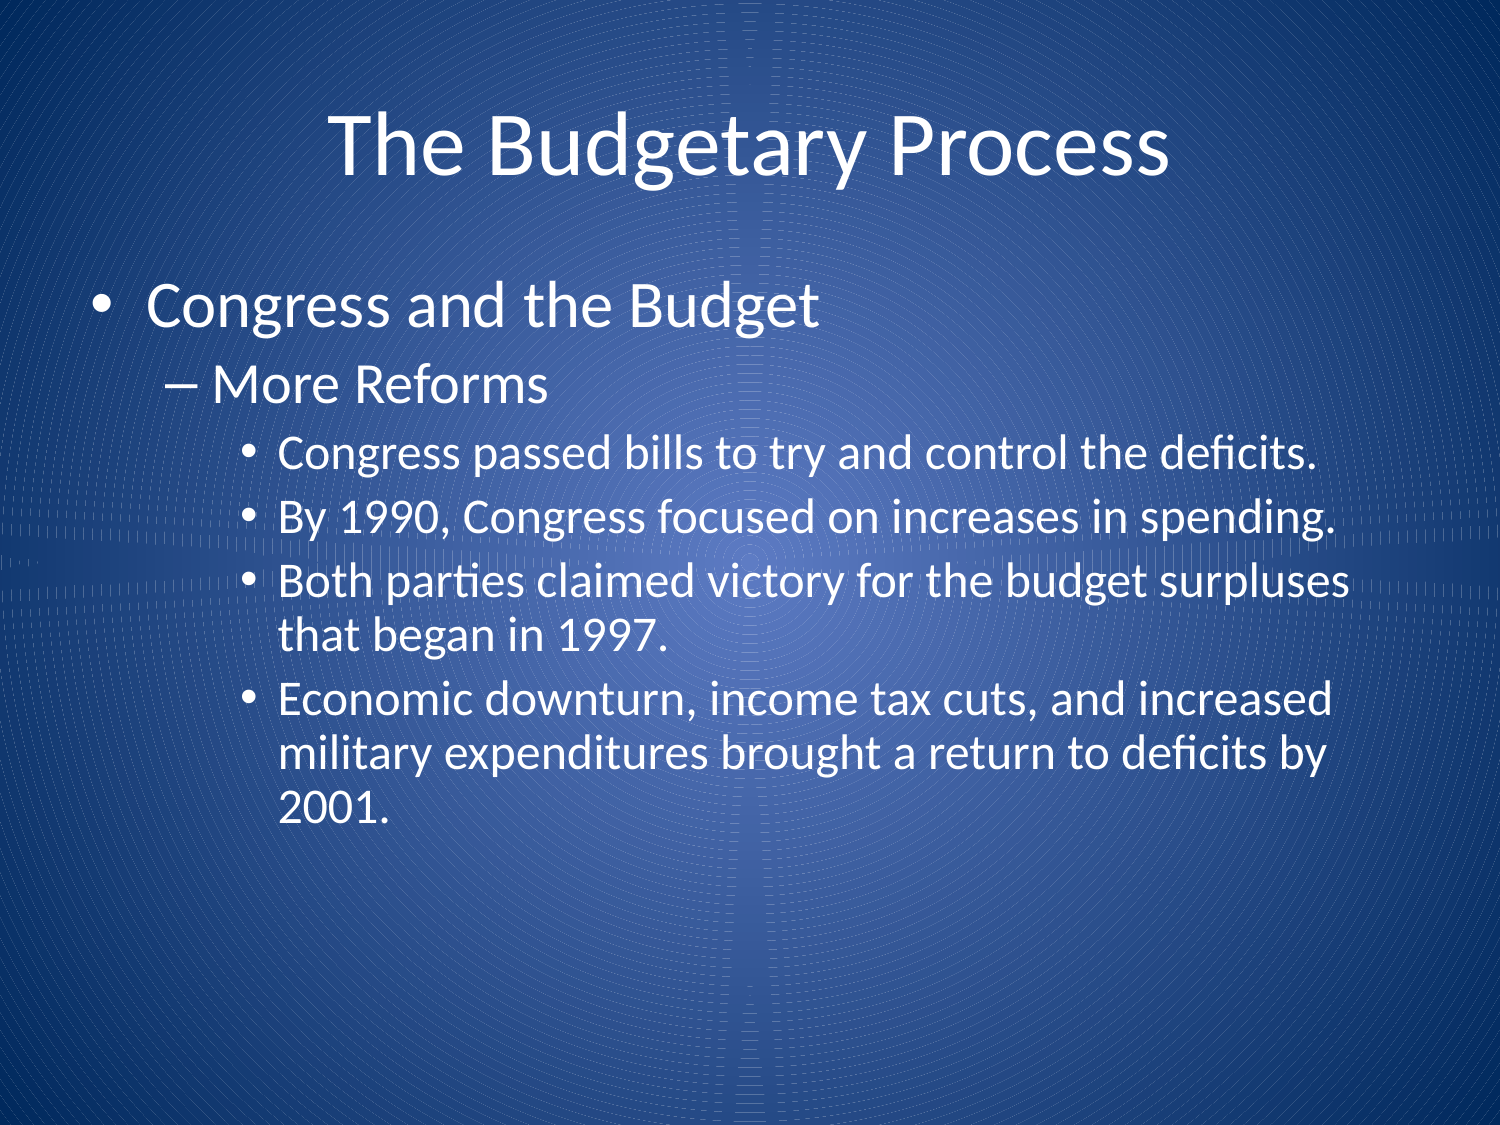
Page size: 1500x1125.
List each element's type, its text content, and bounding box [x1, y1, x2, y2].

title The Budgetary Process [75, 45, 1425, 233]
list Congress and the Budget More Reforms Congress passed bills to try and control the deficits. By 1990, Congress focused on increases in spending. Both parties claimed victory for the budget surpluses that began in 1997. Economic downturn, income tax cuts, and increased military expenditures brought a return to deficits by 2001. [75, 262, 1425, 1005]
